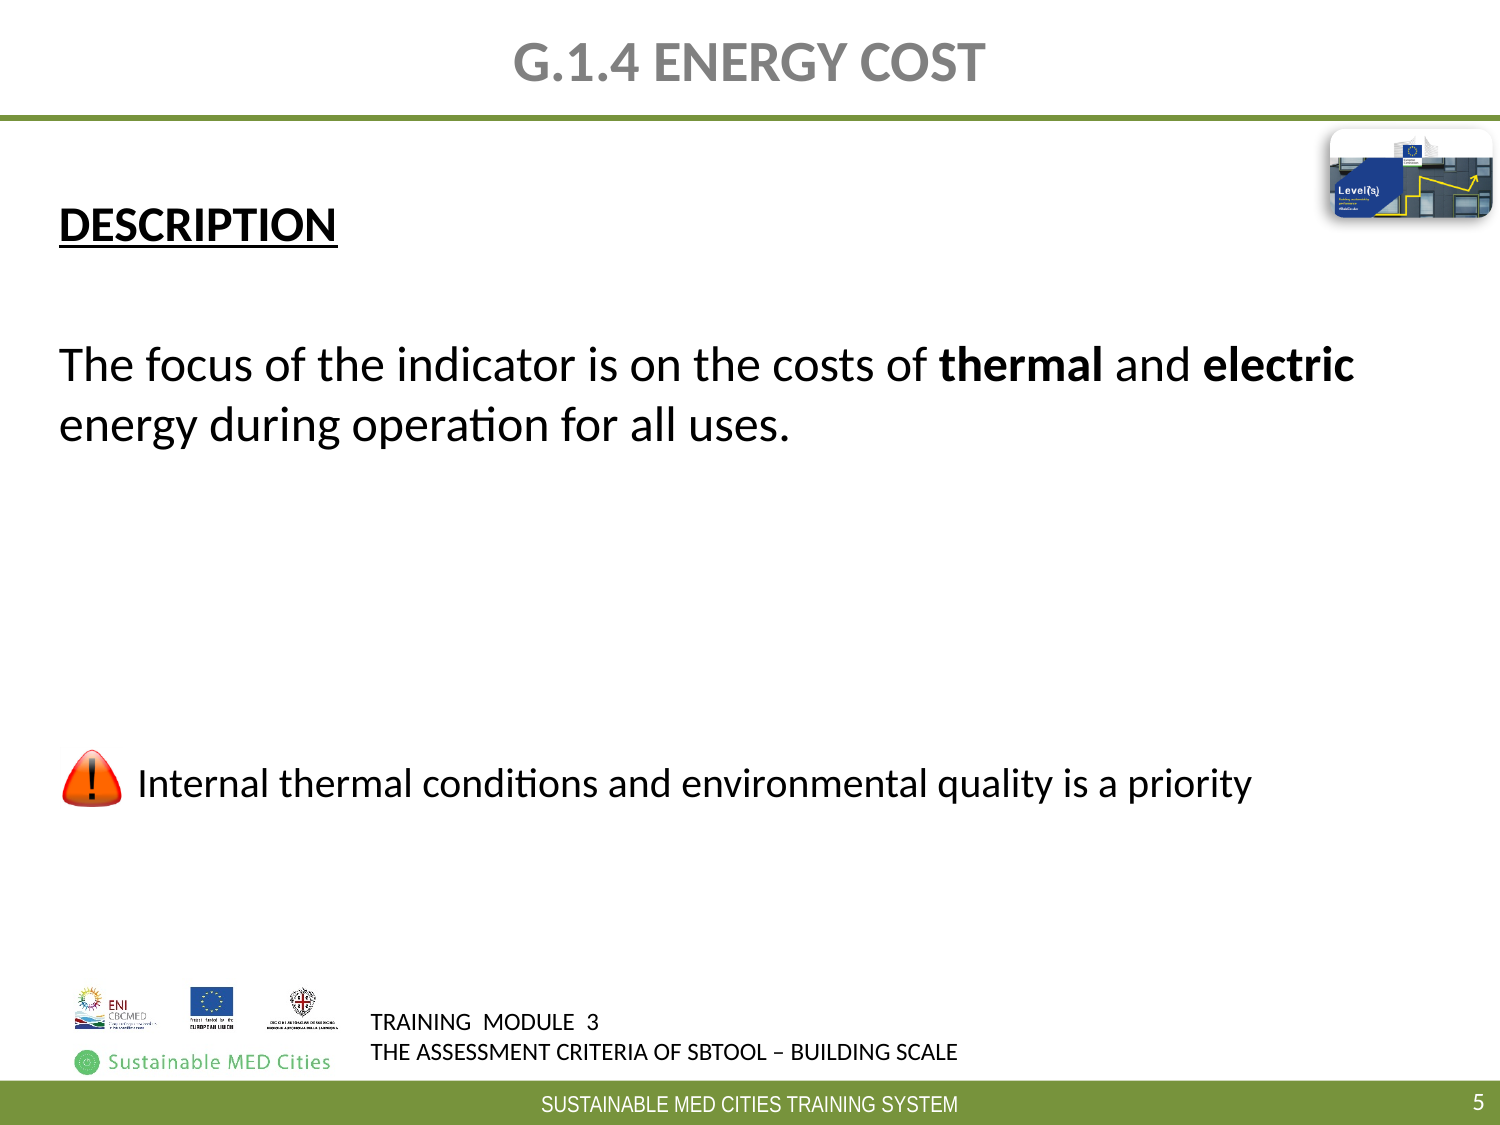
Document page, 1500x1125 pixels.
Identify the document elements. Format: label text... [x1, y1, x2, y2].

picture [59, 747, 123, 809]
list DESCRIPTION The focus of the indicator is on the costs of thermal and electric energy during operation for all uses. [43, 184, 1452, 944]
slide_number 5 [1149, 1076, 1500, 1125]
title G.1.4 ENERGY COST [0, 0, 1500, 117]
picture [62, 978, 356, 1080]
text_box Internal thermal conditions and environmental quality is a priority [122, 748, 1363, 932]
picture [1329, 128, 1493, 218]
